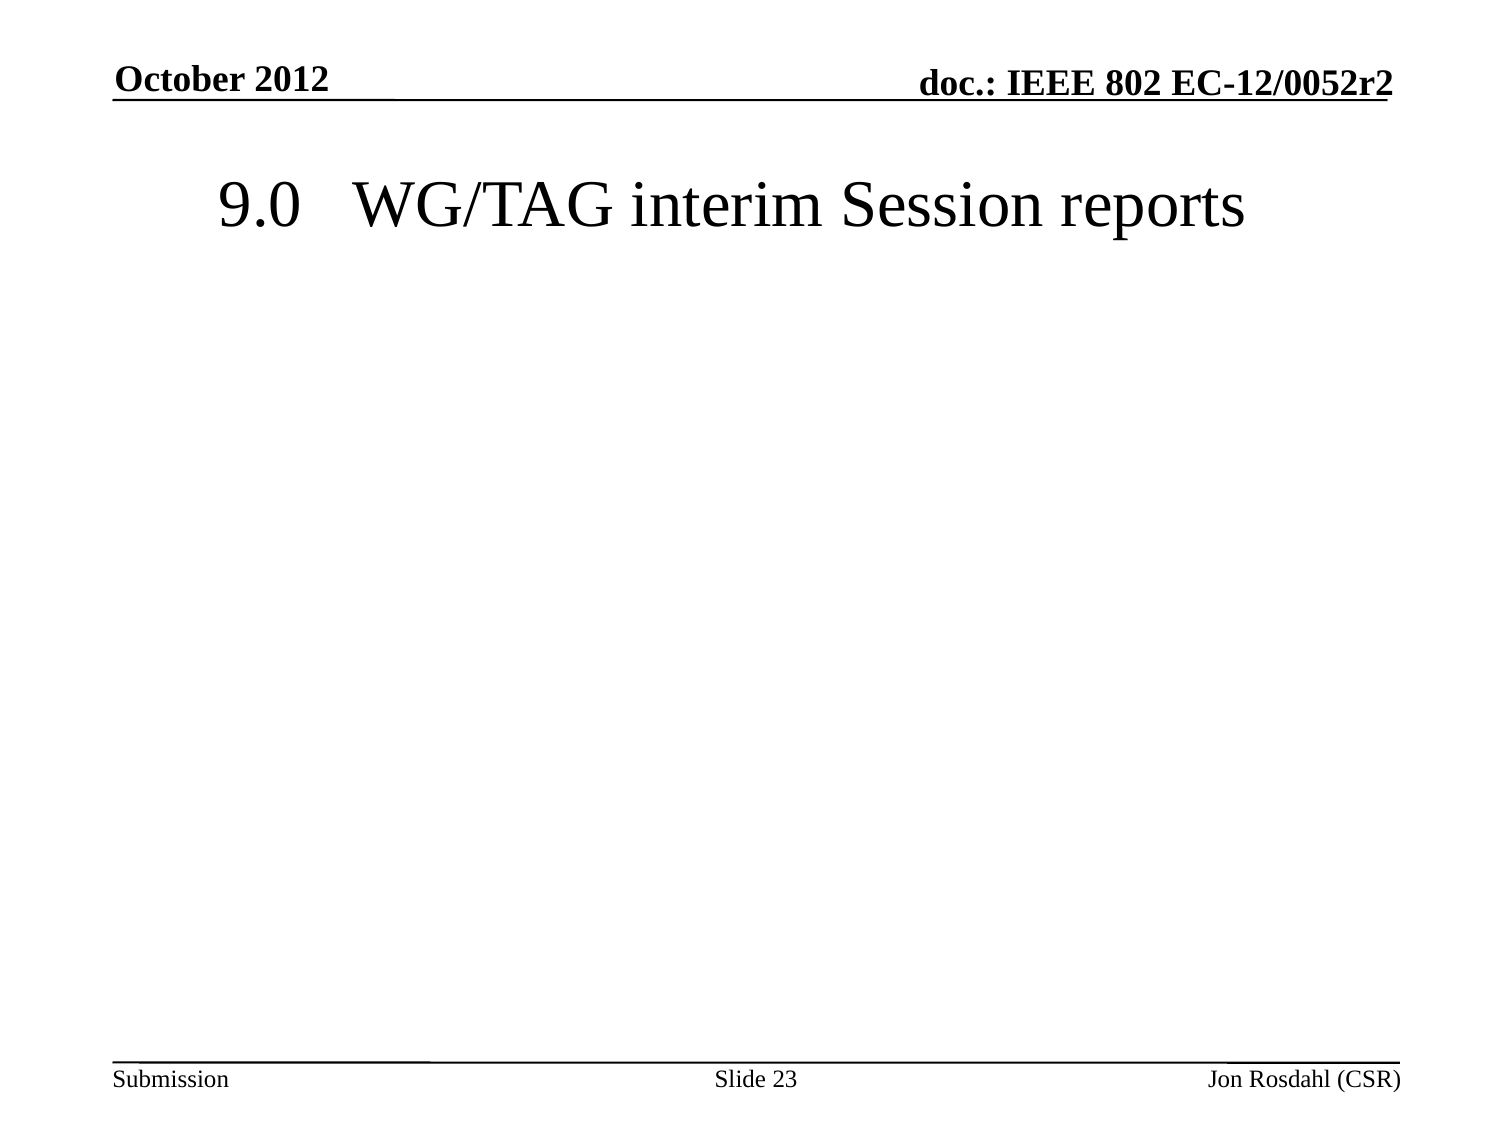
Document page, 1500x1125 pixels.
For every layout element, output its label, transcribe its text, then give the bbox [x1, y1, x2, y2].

slide_number Slide 23 [712, 1061, 800, 1123]
footer Jon Rosdahl (CSR) [878, 1061, 1402, 1093]
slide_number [114, 54, 423, 100]
title 9.0 WG/TAG interim Session reports [112, 112, 1388, 288]
